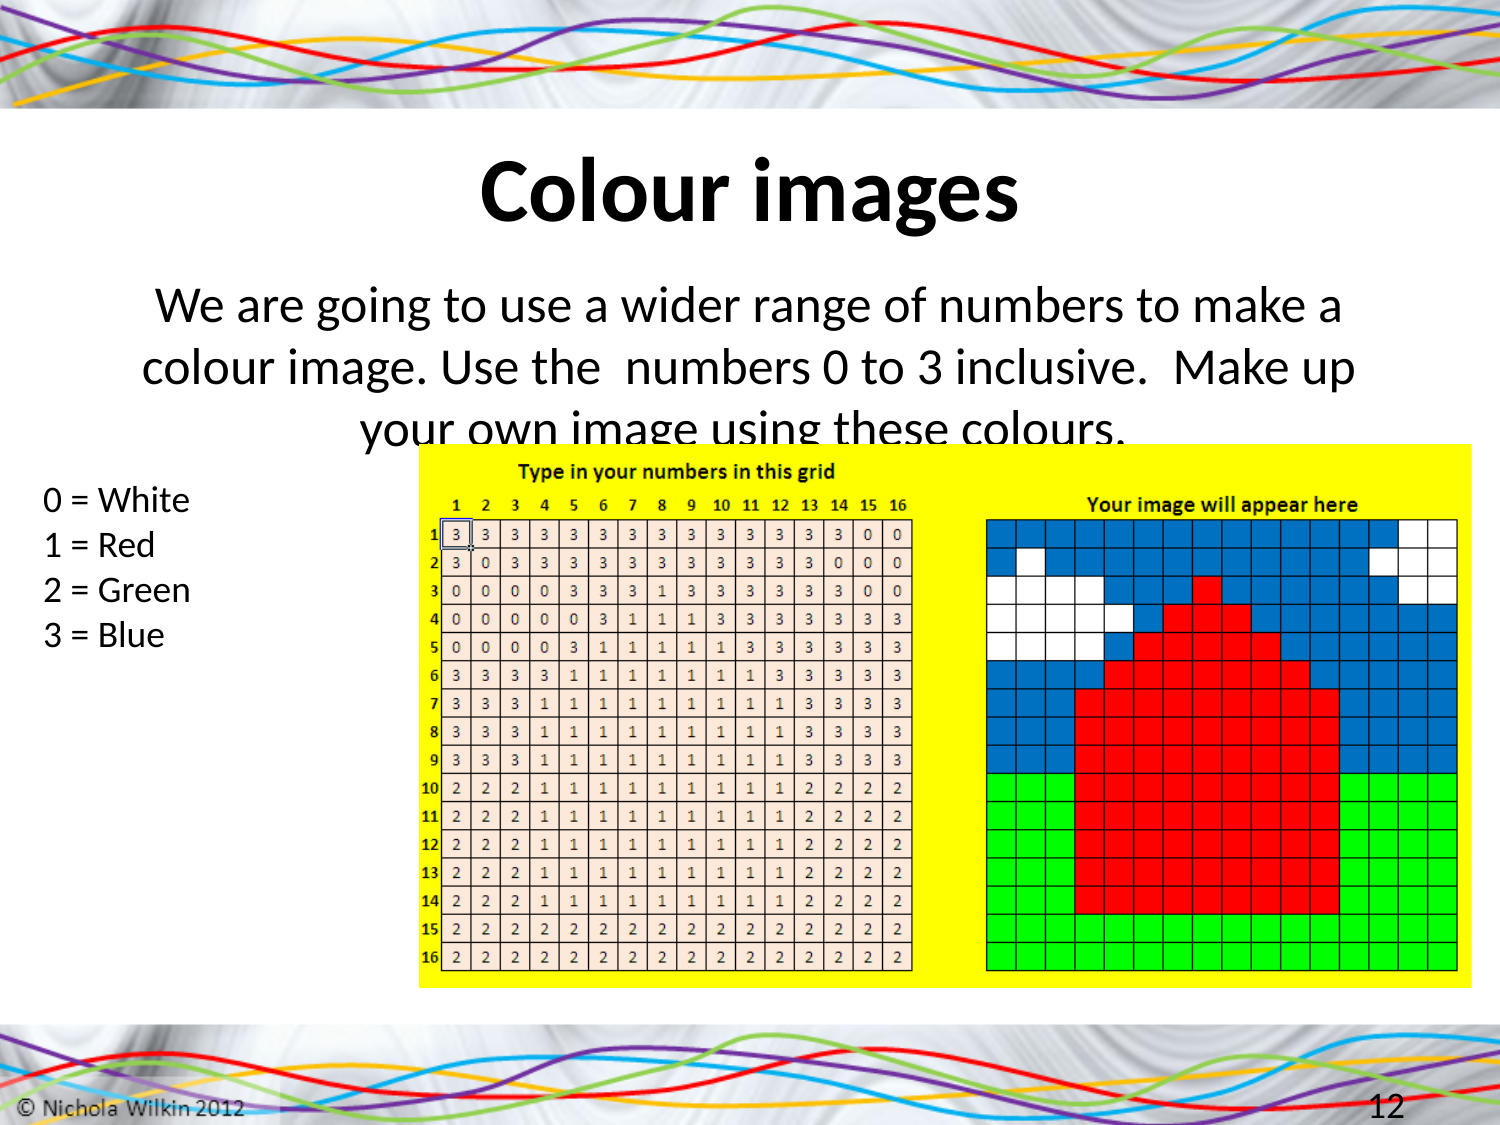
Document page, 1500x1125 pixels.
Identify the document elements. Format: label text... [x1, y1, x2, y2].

picture [0, 0, 1500, 1125]
slide_number 12 [1352, 1074, 1465, 1125]
text_box 0 = White 1 = Red 2 = Green 3 = Blue [28, 467, 373, 663]
list We are going to use a wider range of numbers to make a colour image. Use the numbers 0 to 3 inclusive. Make up your own image using these colours. [75, 262, 1425, 468]
title Colour images [75, 113, 1425, 256]
